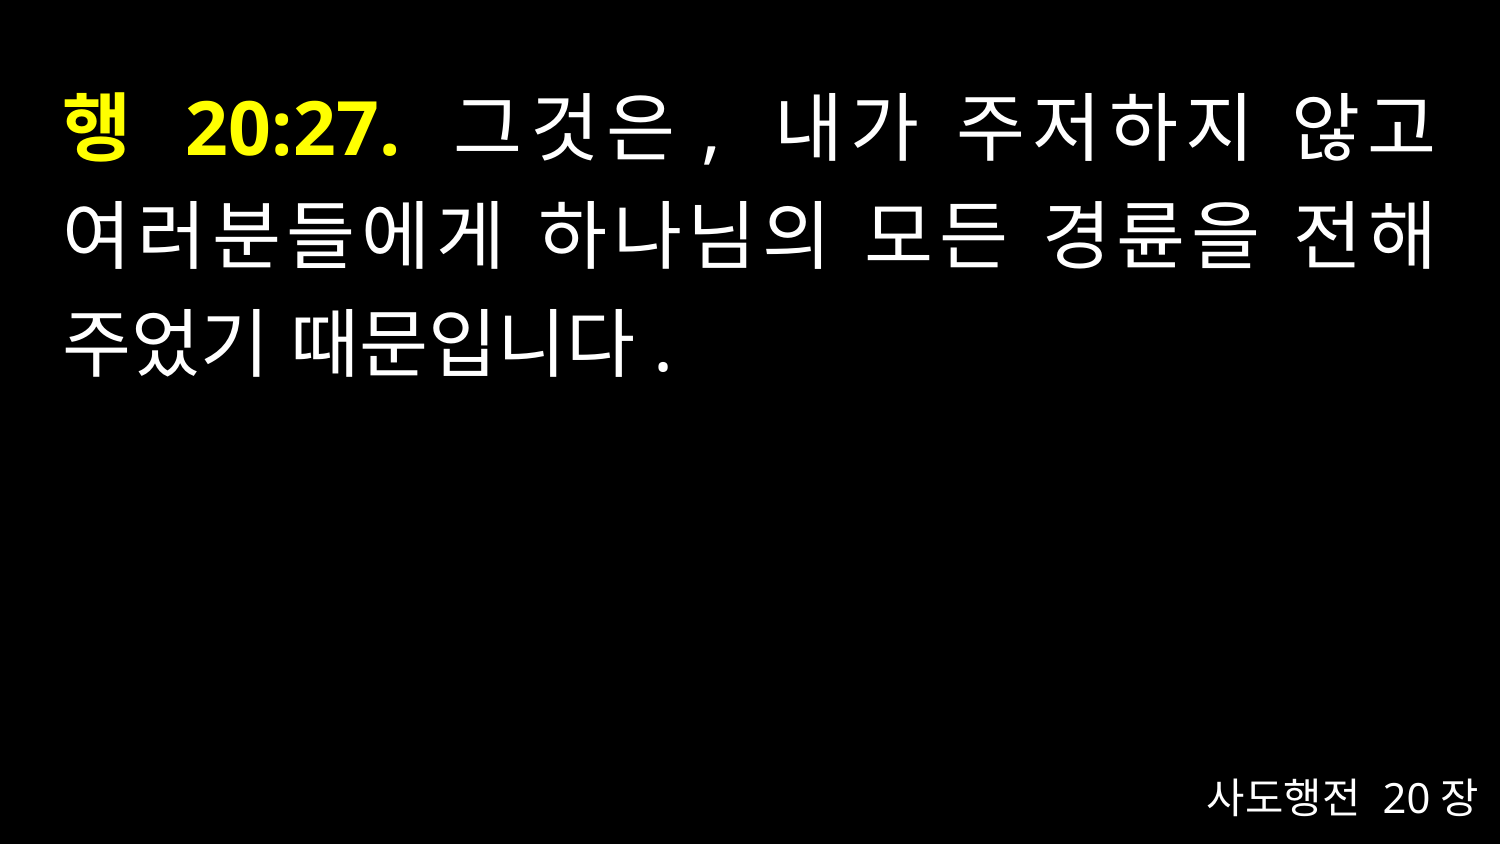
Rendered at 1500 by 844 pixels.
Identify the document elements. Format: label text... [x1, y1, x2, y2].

subtitle 사도행전 20장 [916, 770, 1500, 844]
title 행 20:27. 그것은, 내가 주저하지 않고 여러분들에게 하나님의 모든 경륜을 전해 주었기 때문입니다. [0, 0, 1500, 844]
